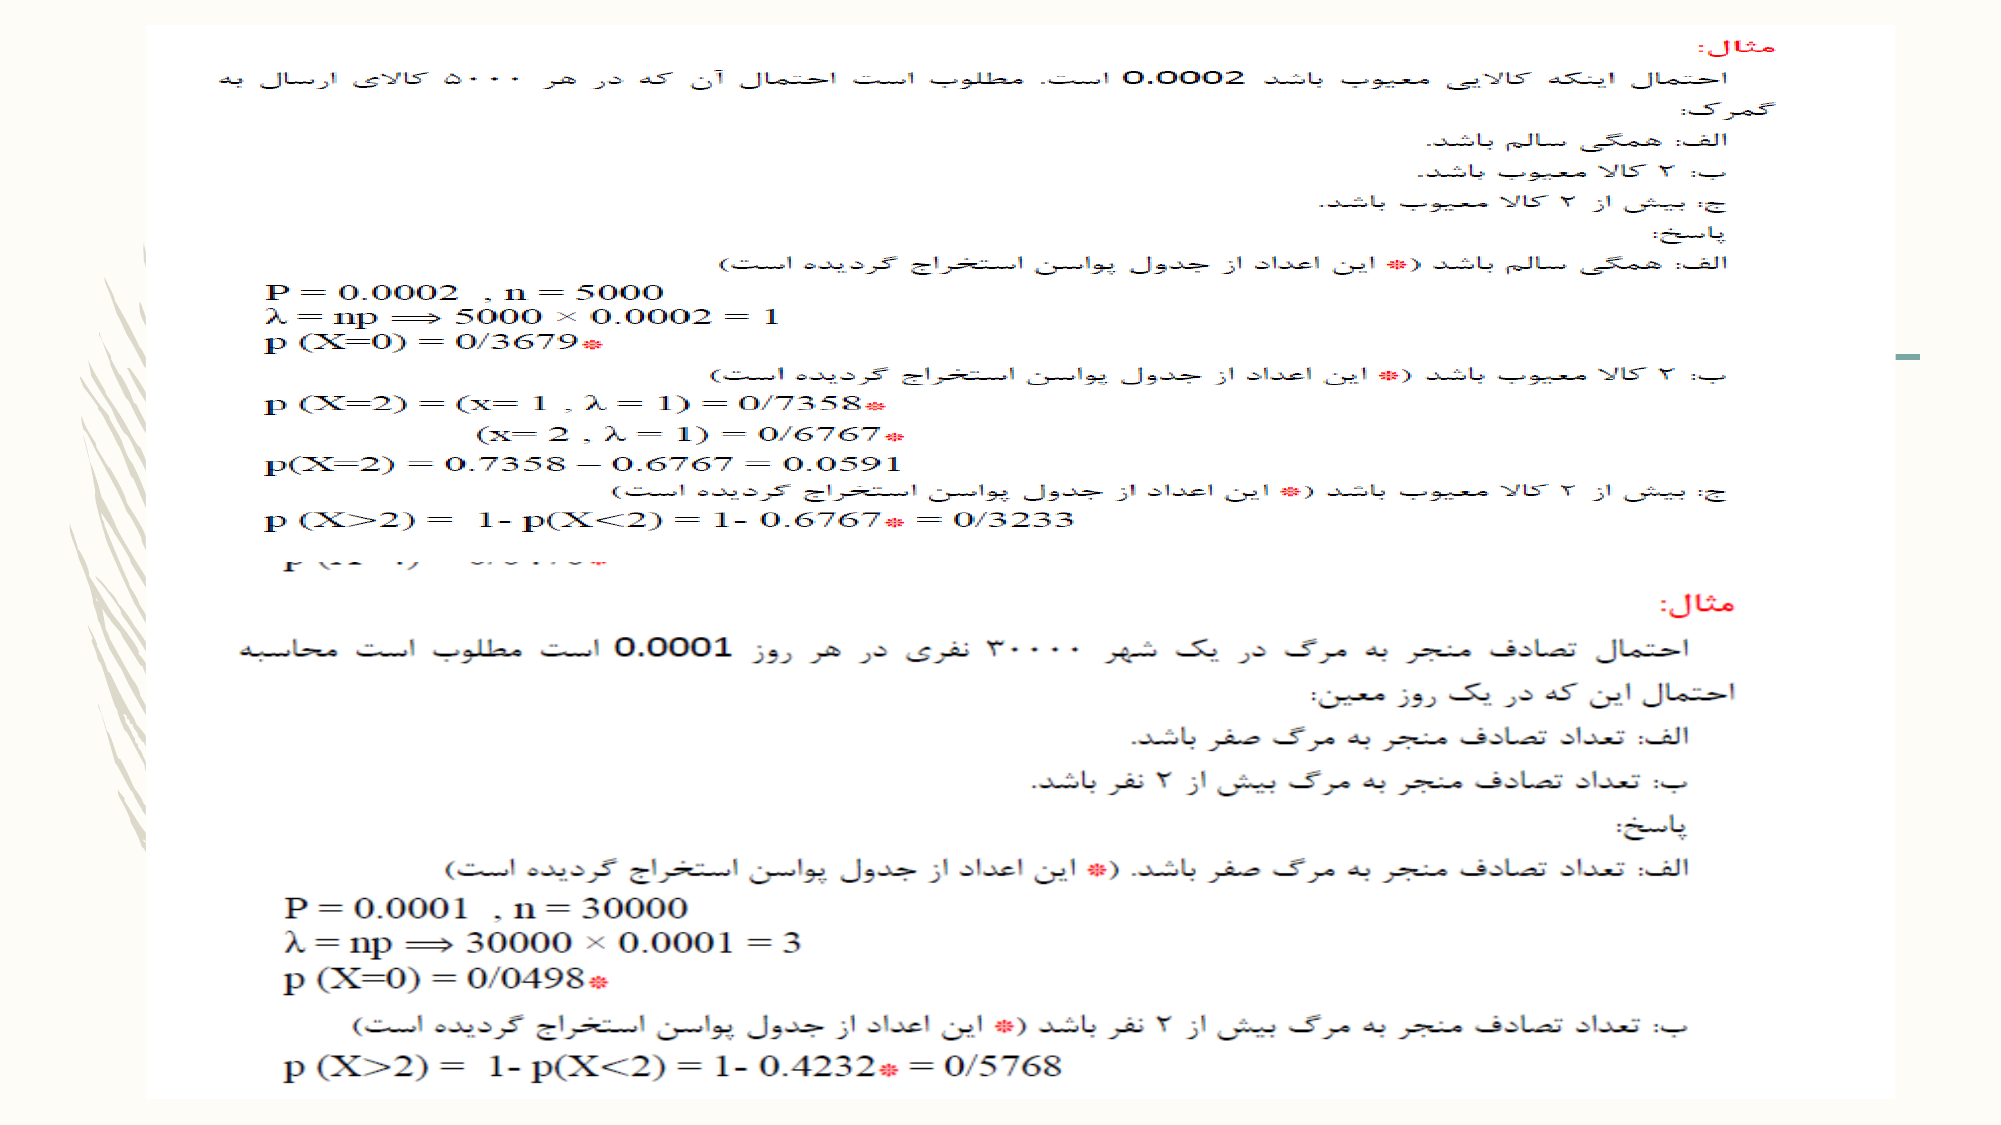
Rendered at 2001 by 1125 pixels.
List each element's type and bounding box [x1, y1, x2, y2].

picture [145, 25, 1896, 562]
list [145, 562, 1896, 1100]
